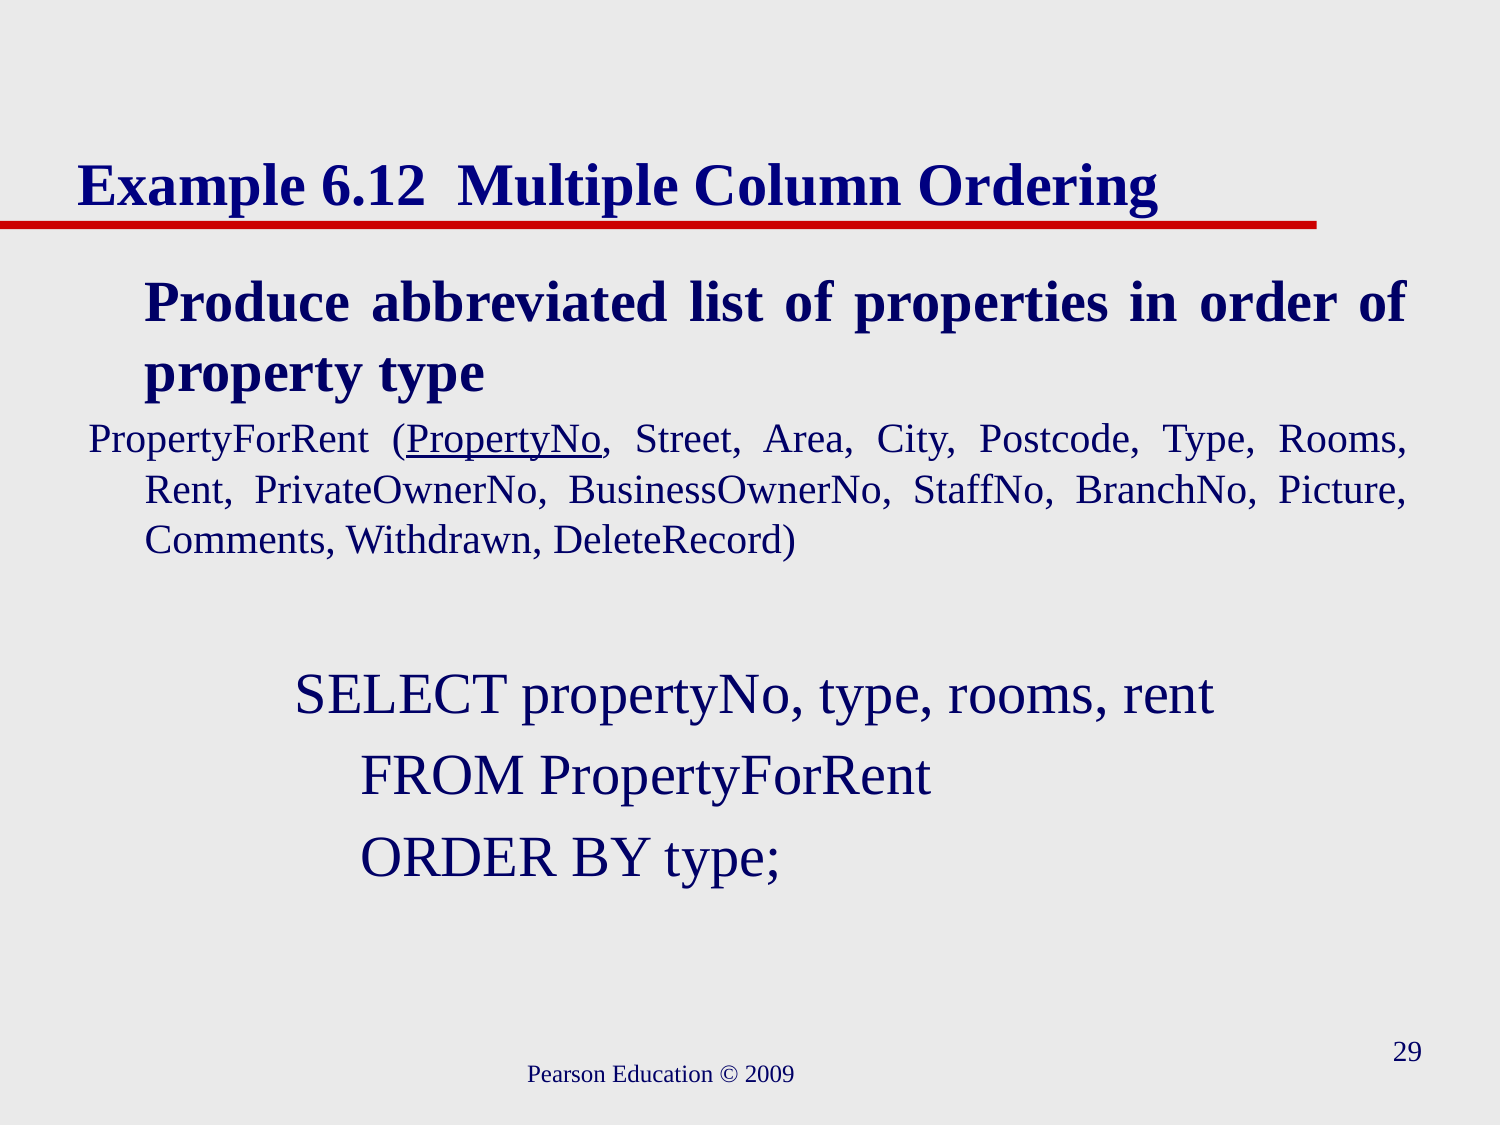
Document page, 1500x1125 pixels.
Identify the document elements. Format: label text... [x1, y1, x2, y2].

list Produce abbreviated list of properties in order of property type PropertyForRent (PropertyNo, Street, Area, City, Postcode, Type, Rooms, Rent, PrivateOwnerNo, BusinessOwnerNo, StaffNo, BranchNo, Picture, Comments, Withdrawn, DeleteRecord) SELECT propertyNo, type, rooms, rent FROM PropertyForRent ORDER BY type; [72, 255, 1424, 931]
slide_number 29 [1124, 1012, 1438, 1088]
text_box Pearson Education © 2009 [512, 1050, 1038, 1095]
title Example 6.12 Multiple Column Ordering [62, 43, 1338, 226]
